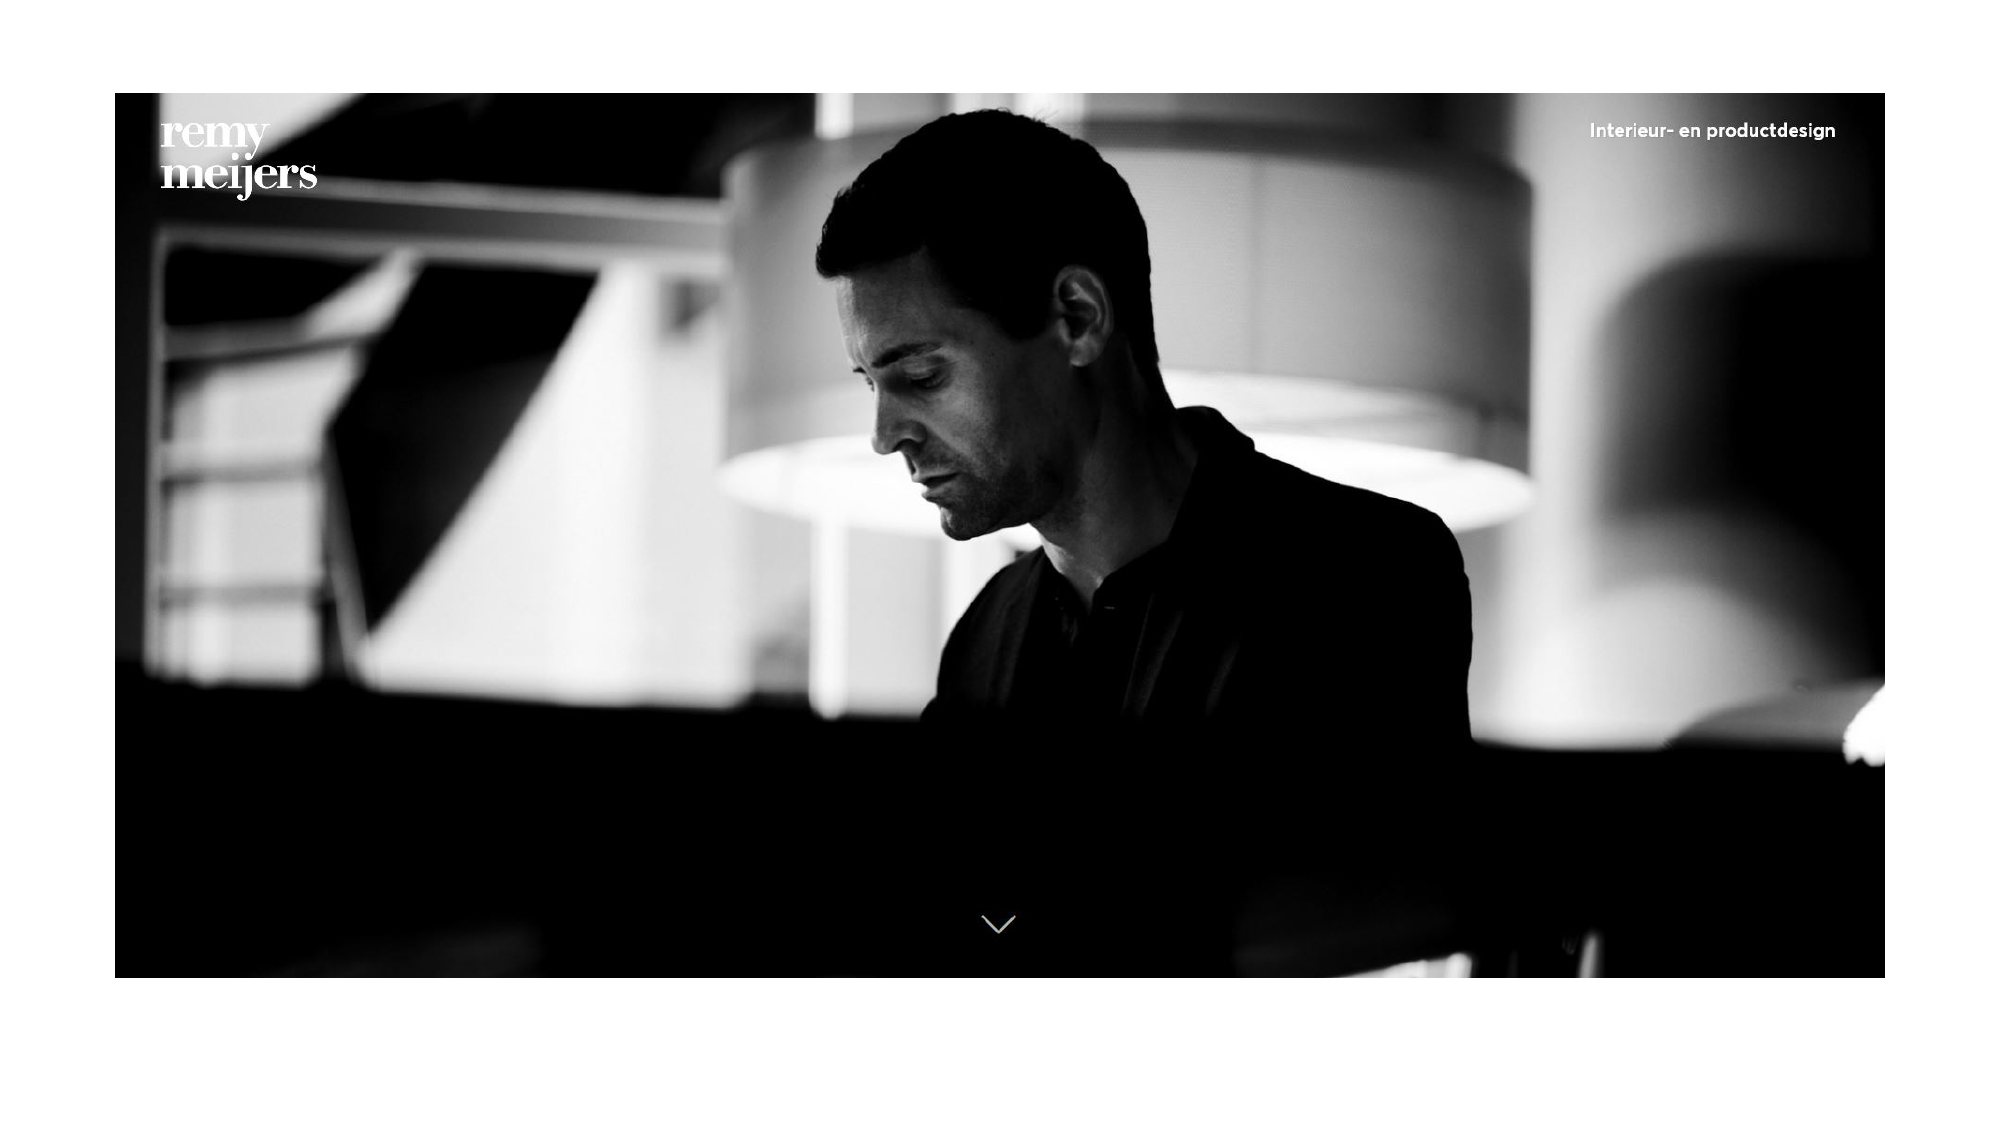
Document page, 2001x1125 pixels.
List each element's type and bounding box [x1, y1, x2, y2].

list [115, 93, 1885, 978]
